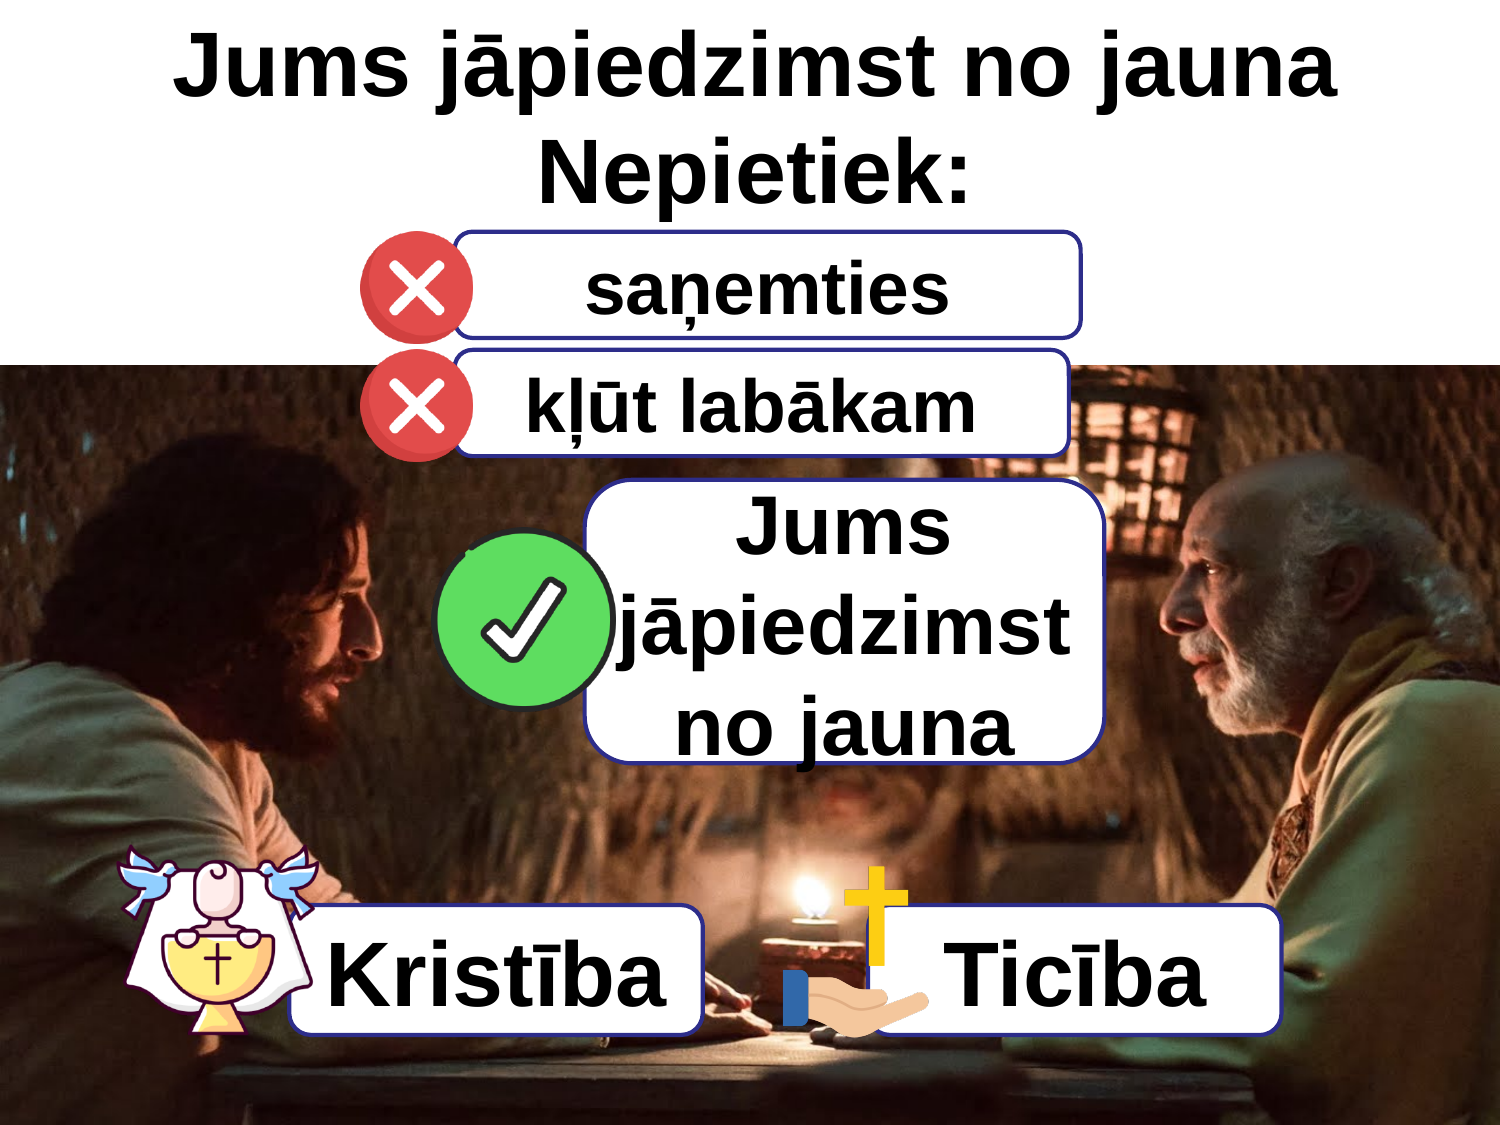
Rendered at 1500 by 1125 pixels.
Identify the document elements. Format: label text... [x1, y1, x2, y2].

text_box kļūt labākam [475, 347, 1071, 363]
text_box Jums jāpiedzimst no jauna [5, 0, 1500, 148]
text_box saņemties [469, 229, 1083, 341]
picture [0, 349, 1500, 1125]
text_box Nepietiek: [360, 79, 1152, 256]
picture [359, 231, 473, 345]
